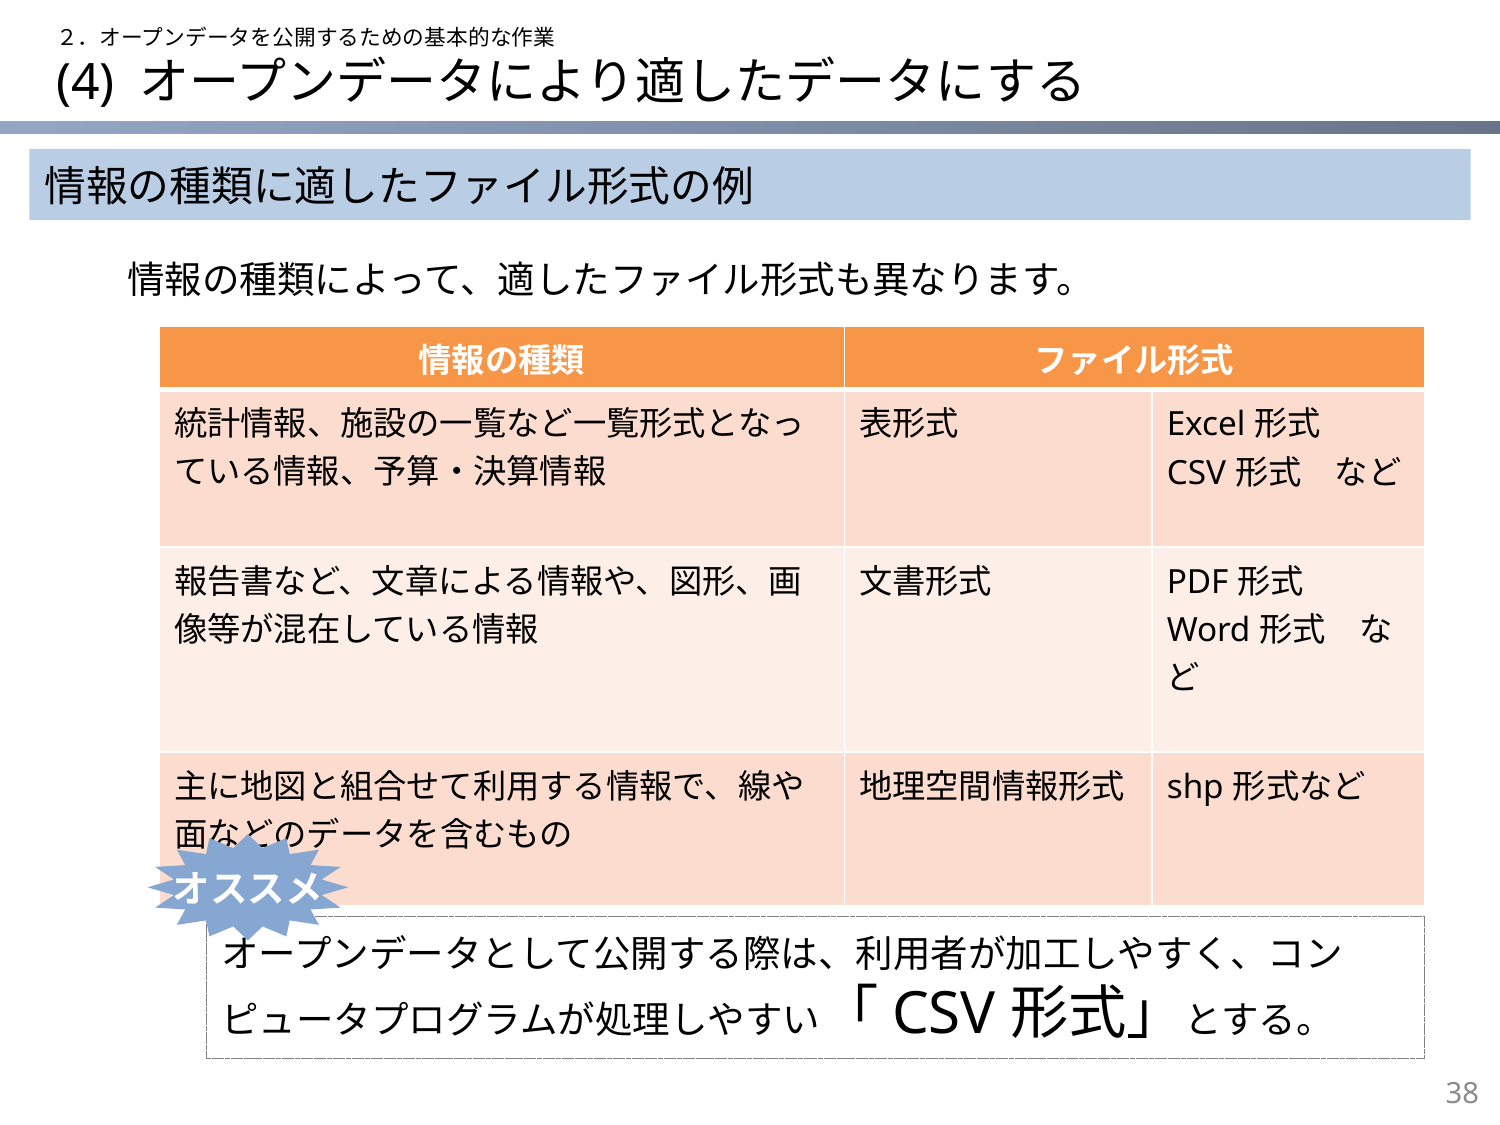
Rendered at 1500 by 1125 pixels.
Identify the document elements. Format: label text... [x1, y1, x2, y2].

table_cell 主に地図と組合せて利用する情報で、線や面などのデータを含むもの [160, 753, 844, 905]
text_box 情報の種類に適したファイル形式の例 [28, 148, 1472, 221]
text_box ２．オープンデータを公開するための基本的な作業 [41, 19, 1471, 58]
slide_number 37 [1411, 1070, 1495, 1118]
title (4) オープンデータにより適したデータにする [41, 58, 1459, 119]
table_cell PDF形式 Word形式 など [1153, 548, 1424, 751]
table_cell 表形式 [845, 392, 1151, 546]
text_box オープンデータとして公開する際は、利用者が加工しやすく、コンピュータプログラムが処理しやすい「CSV形式」とする。 [206, 916, 1425, 1059]
table_cell 報告書など、文章による情報や、図形、画像等が混在している情報 [160, 548, 844, 751]
table_cell 統計情報、施設の一覧など一覧形式となっている情報、予算・決算情報 [160, 392, 844, 546]
table_header ファイル形式 [845, 327, 1424, 387]
text_box 情報の種類によって、適したファイル形式も異なります。 [111, 242, 1477, 315]
table_cell 地理空間情報形式 [845, 753, 1151, 905]
table_cell shp形式など [1153, 753, 1424, 905]
text_box オススメ [143, 832, 352, 942]
table_cell 文書形式 [845, 548, 1151, 751]
table_cell Excel形式 CSV形式 など [1153, 392, 1424, 546]
table_header 情報の種類 [160, 327, 844, 387]
